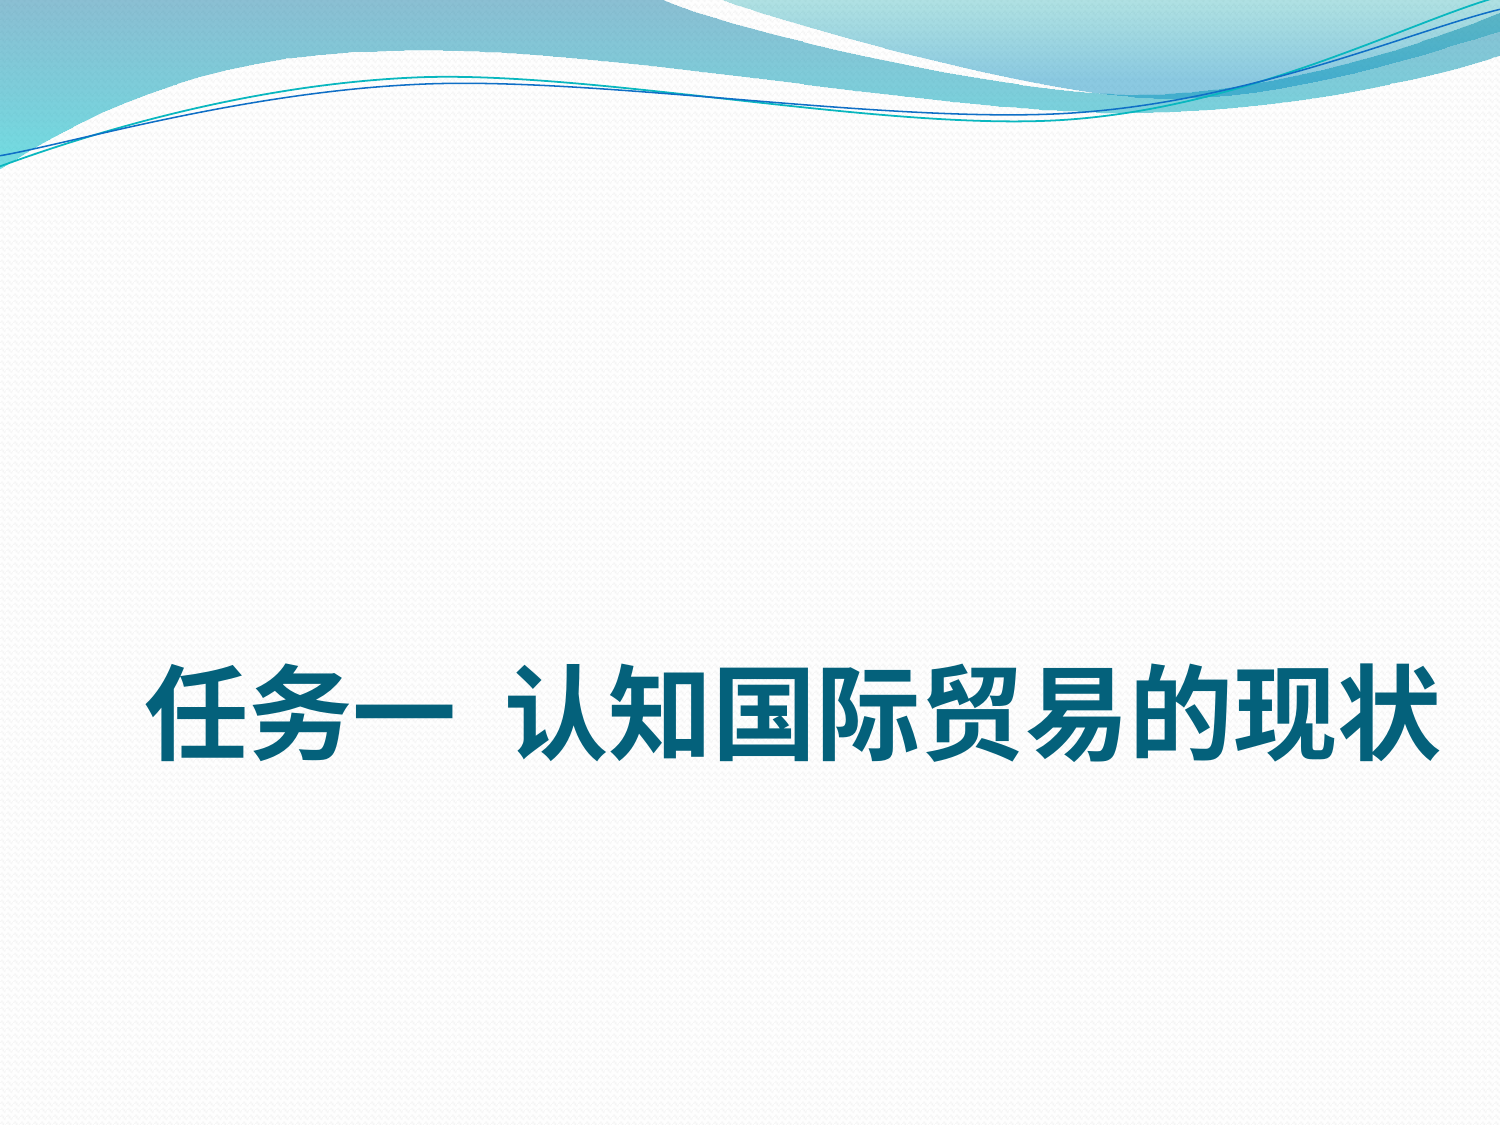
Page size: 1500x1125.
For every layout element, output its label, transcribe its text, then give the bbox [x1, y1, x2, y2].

text_box 任务一 认知国际贸易的现状 [112, 586, 1475, 774]
